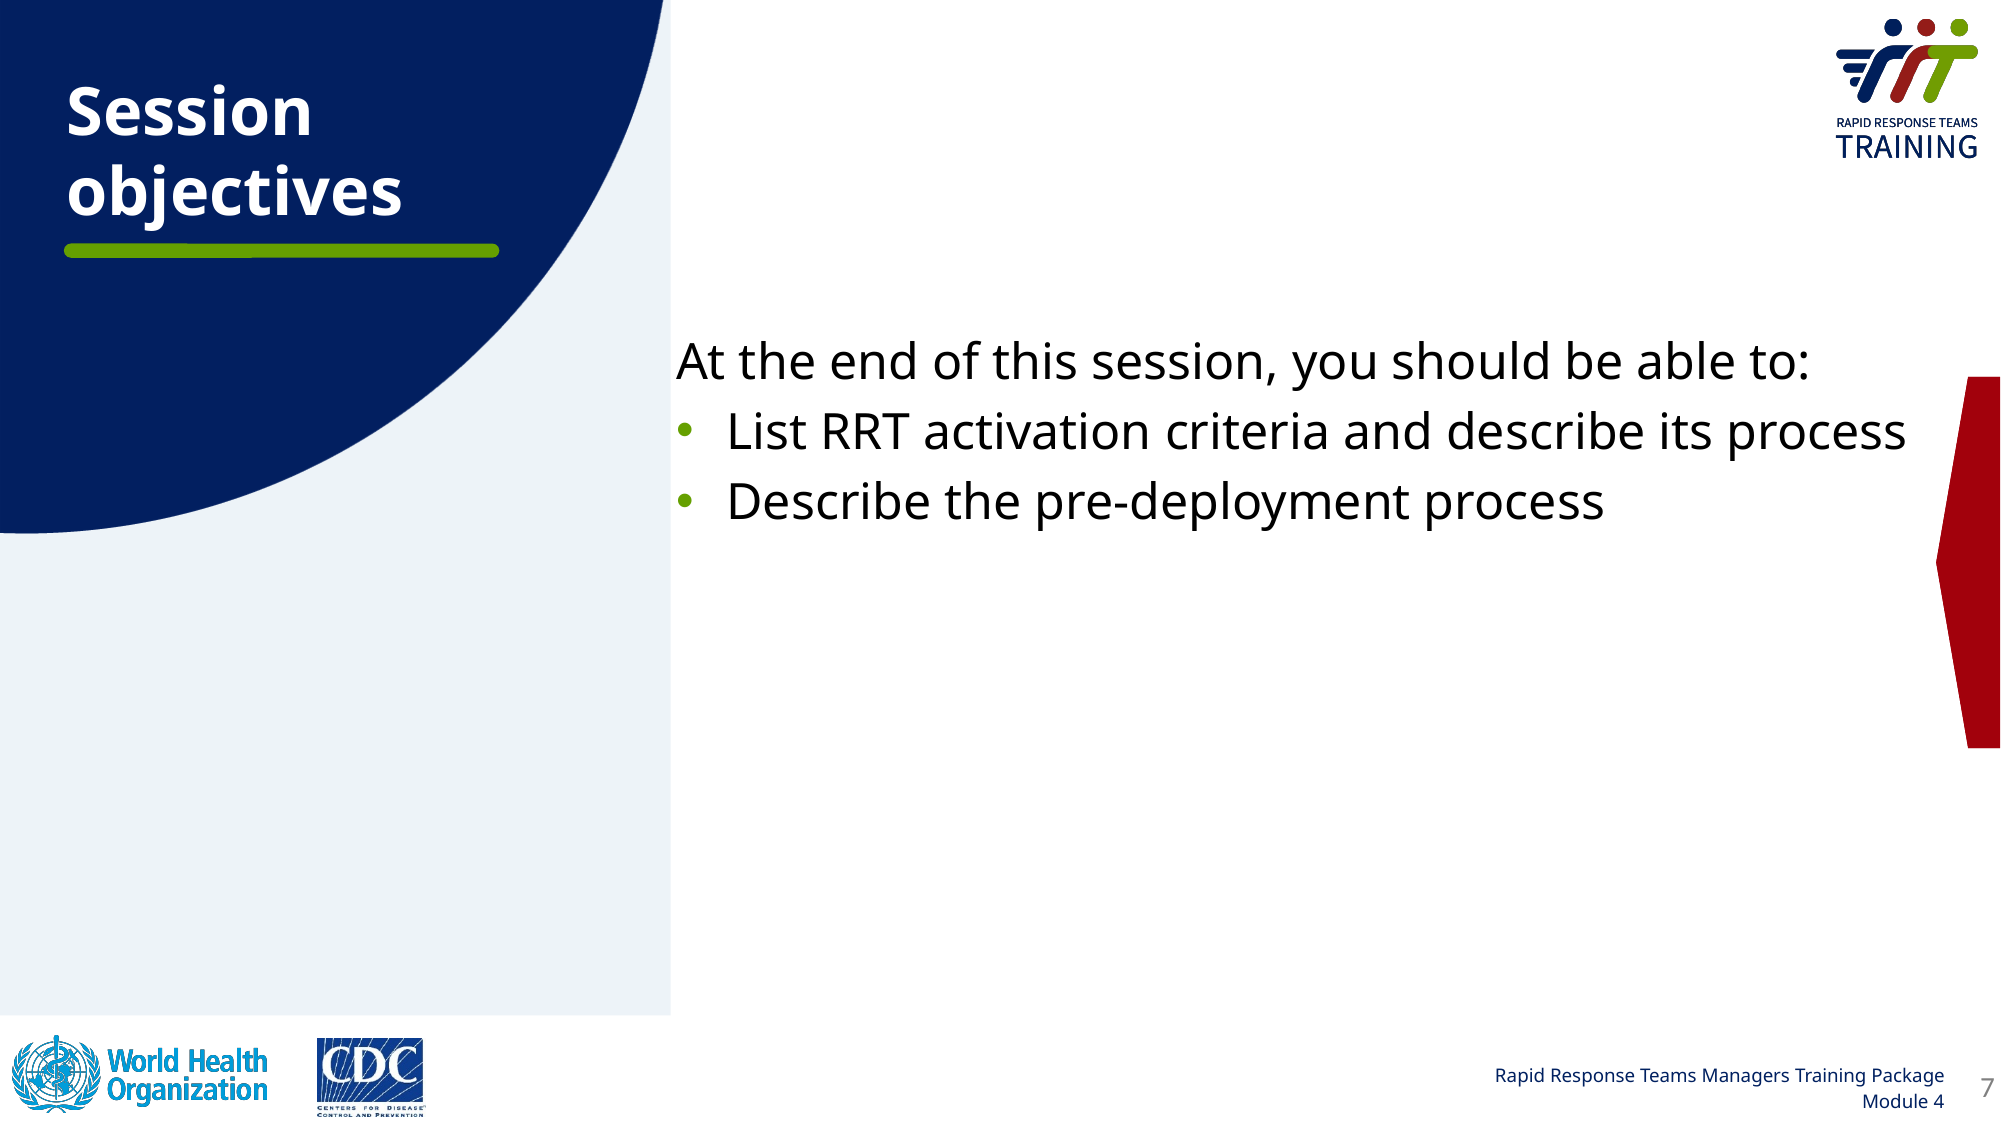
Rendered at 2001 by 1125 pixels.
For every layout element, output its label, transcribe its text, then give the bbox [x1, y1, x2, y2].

picture [22, 1062, 26, 1077]
text_box Session objectives [59, 61, 531, 237]
picture [30, 1083, 37, 1091]
text_box At the end of this session, you should be able to: List RRT activation criteria and describe its process Describe the pre-deployment process [668, 321, 1937, 679]
picture [71, 1053, 90, 1091]
picture [50, 1108, 62, 1113]
picture [12, 1083, 48, 1113]
picture [1835, 19, 1978, 167]
picture [34, 1054, 43, 1078]
picture [36, 1088, 78, 1105]
picture [46, 1056, 54, 1062]
picture [24, 1054, 36, 1087]
picture [317, 1038, 426, 1117]
picture [59, 1035, 267, 1113]
slide_number 7 [1914, 1060, 2000, 1125]
text_box [1937, 376, 2000, 749]
picture [40, 1062, 47, 1070]
picture [0, 0, 670, 538]
picture [12, 1035, 54, 1068]
